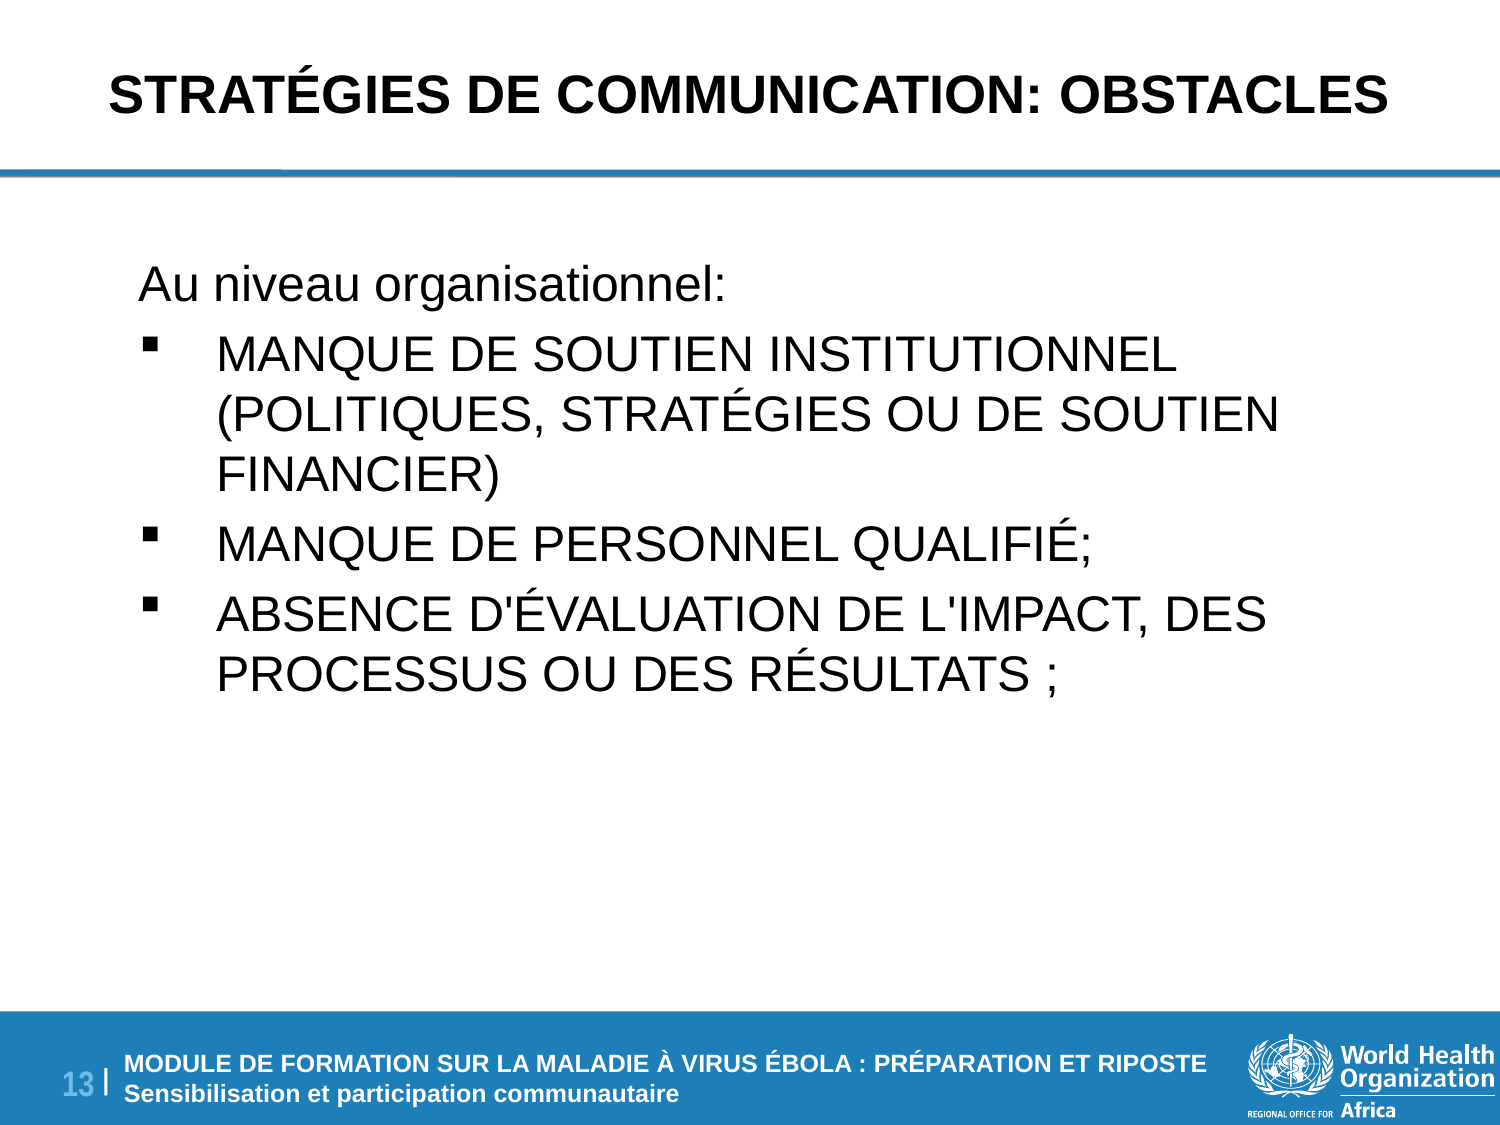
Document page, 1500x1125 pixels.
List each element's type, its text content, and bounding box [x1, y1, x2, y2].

title STRATÉGIES DE COMMUNICATION: OBSTACLES [75, 45, 1425, 139]
text_box [374, 141, 1125, 218]
list Au niveau organisationnel: MANQUE DE SOUTIEN INSTITUTIONNEL (POLITIQUES, STRATÉGIES OU DE SOUTIEN FINANCIER) MANQUE DE PERSONNEL QUALIFIÉ; ABSENCE D'ÉVALUATION DE L'IMPACT, DES PROCESSUS OU DES RÉSULTATS ; [123, 243, 1474, 899]
